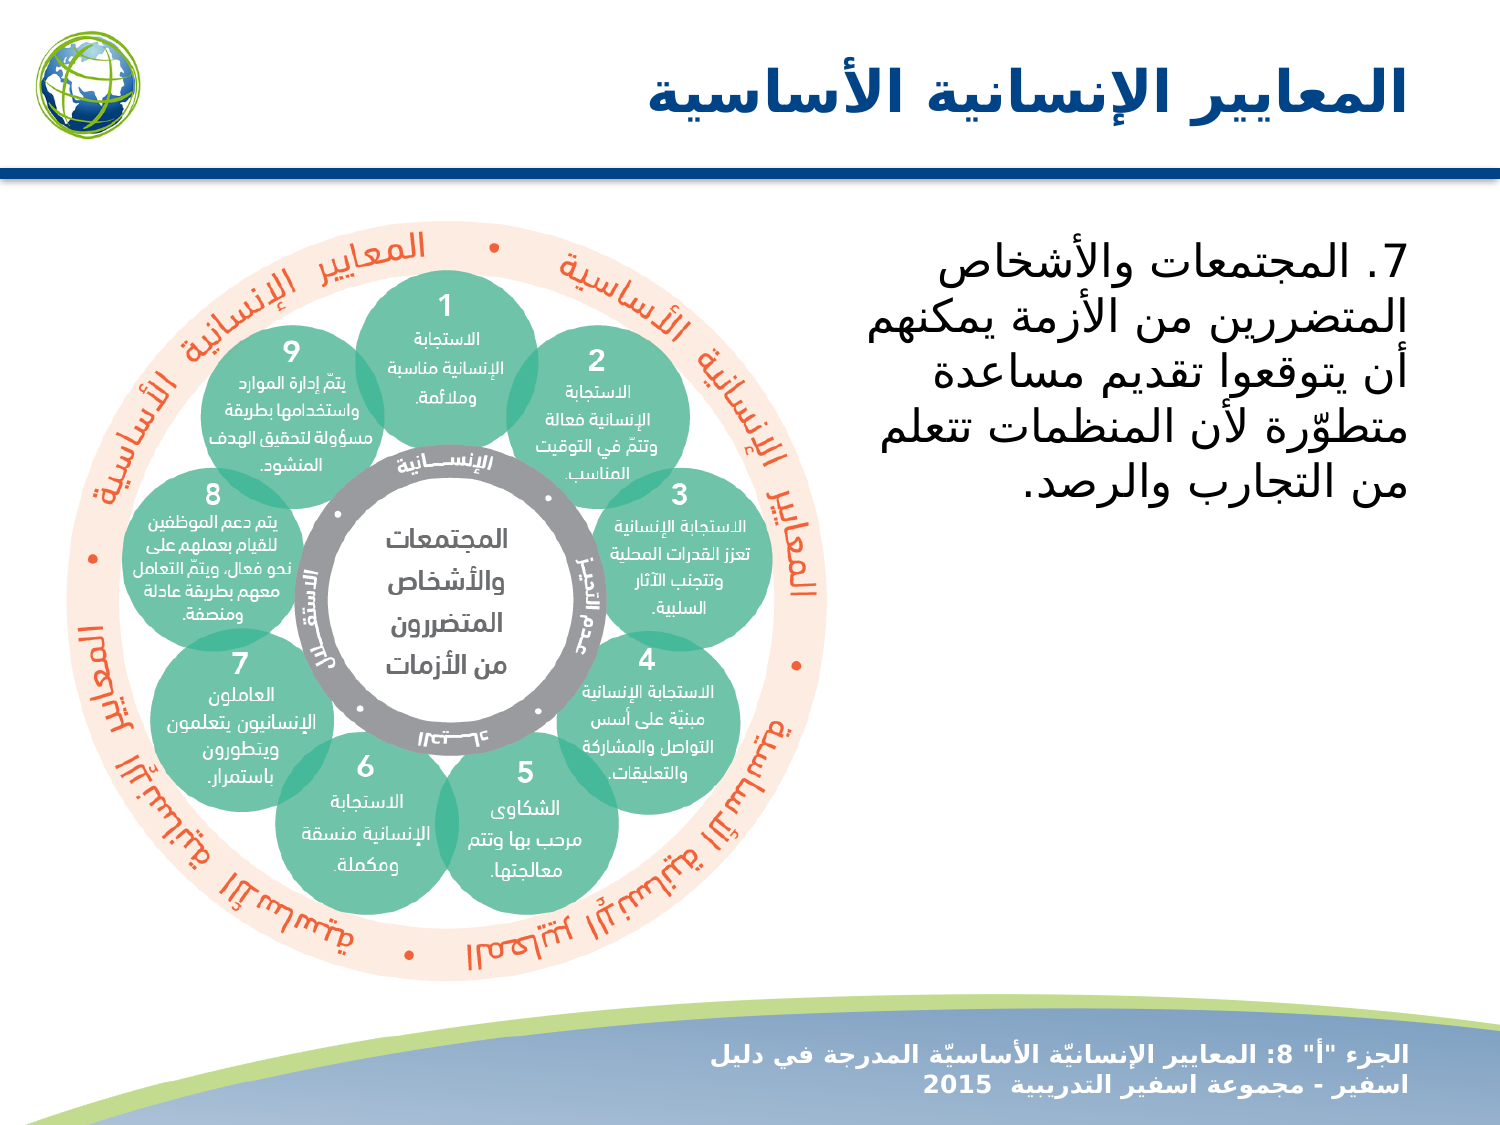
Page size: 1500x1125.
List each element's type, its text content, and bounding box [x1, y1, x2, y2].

title المعايير الإنسانية الأساسية [75, 0, 1425, 178]
picture [24, 26, 75, 147]
footer الجزء "أ" 8: المعايير الإنسانيّة الأساسيّة المدرجة في دليل اسفير - مجموعة اسفير التدريبية 2015 [679, 1038, 1425, 1099]
list 7. المجتمعات والأشخاص المتضررين من الأزمة يمكنهم أن يتوقعوا تقديم مساعدة متطوّرة لأن المنظمات تتعلم من التجارب والرصد. [840, 224, 1425, 1010]
picture [0, 992, 1500, 1125]
